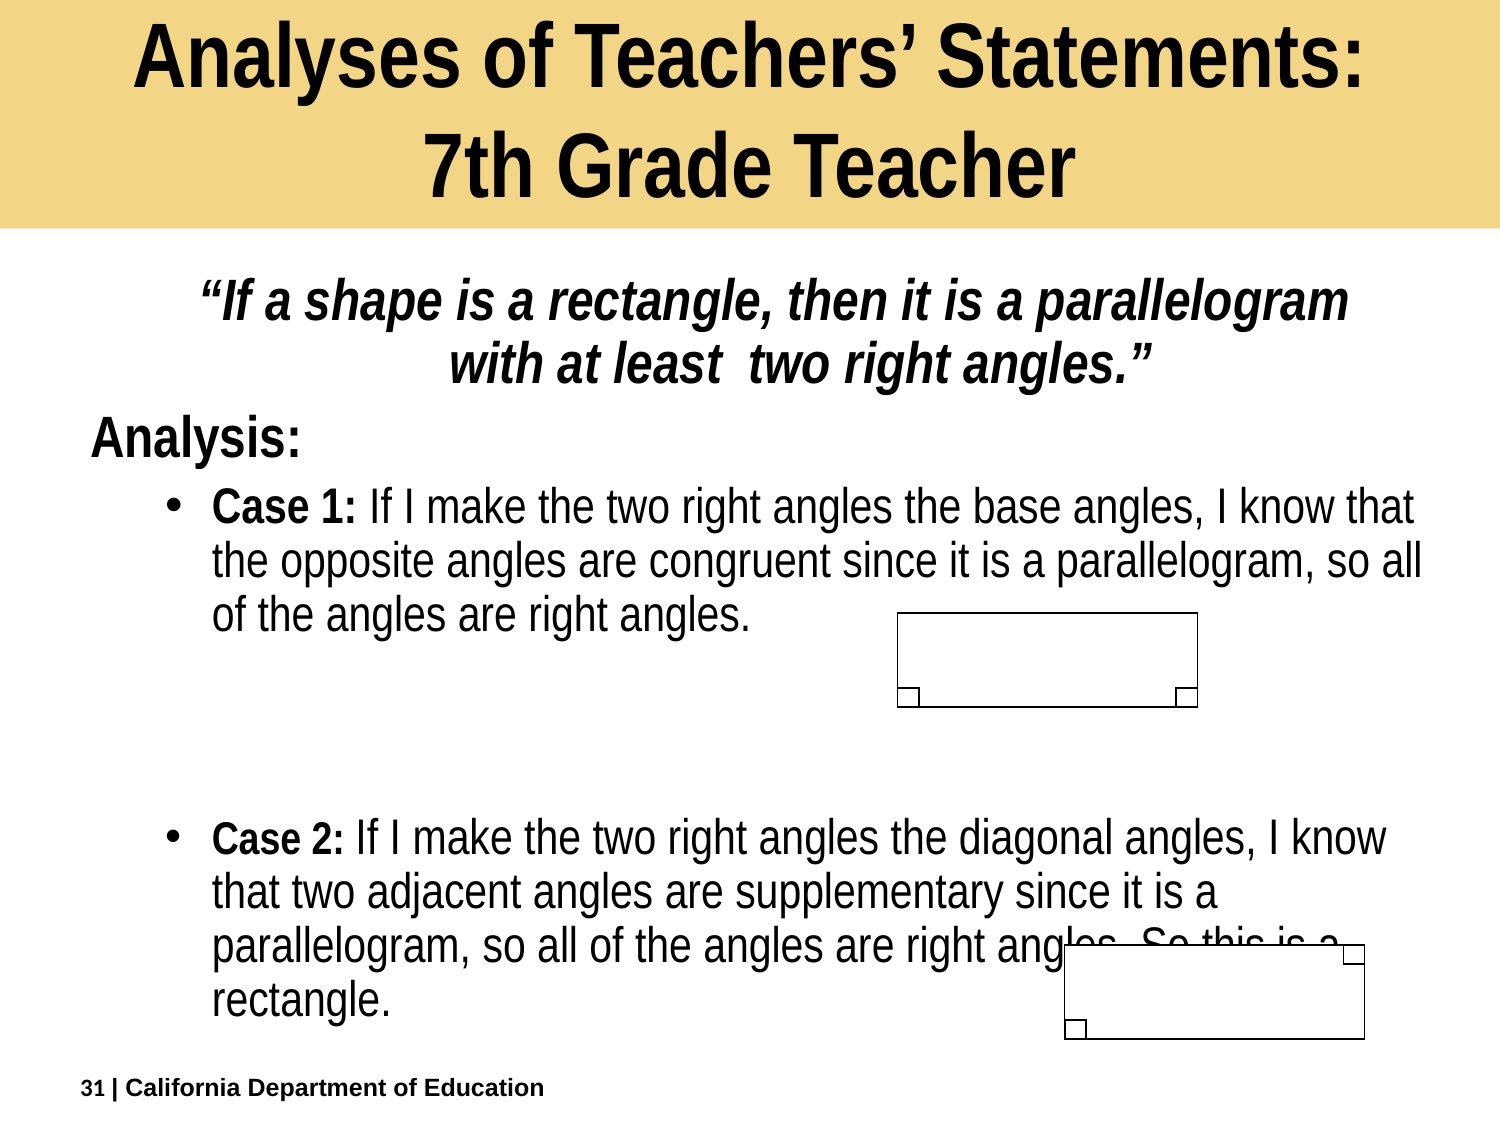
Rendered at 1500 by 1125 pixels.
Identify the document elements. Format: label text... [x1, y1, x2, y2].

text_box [1064, 944, 1365, 1040]
list “If a shape is a rectangle, then it is a parallelogram with at least two right angles.” Analysis: Case 1: If I make the two right angles the base angles, I know that the opposite angles are congruent since it is a parallelogram, so all of the angles are right angles. Case 2: If I make the two right angles the diagonal angles, I know that two adjacent angles are supplementary since it is a parallelogram, so all of the angles are right angles. So this is a rectangle. [74, 262, 1472, 1054]
title Analyses of Teachers’ Statements: 7th Grade Teacher [74, 11, 1426, 200]
footer | California Department of Education [121, 1064, 699, 1124]
slide_number 31 [55, 1064, 121, 1124]
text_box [897, 612, 1198, 708]
